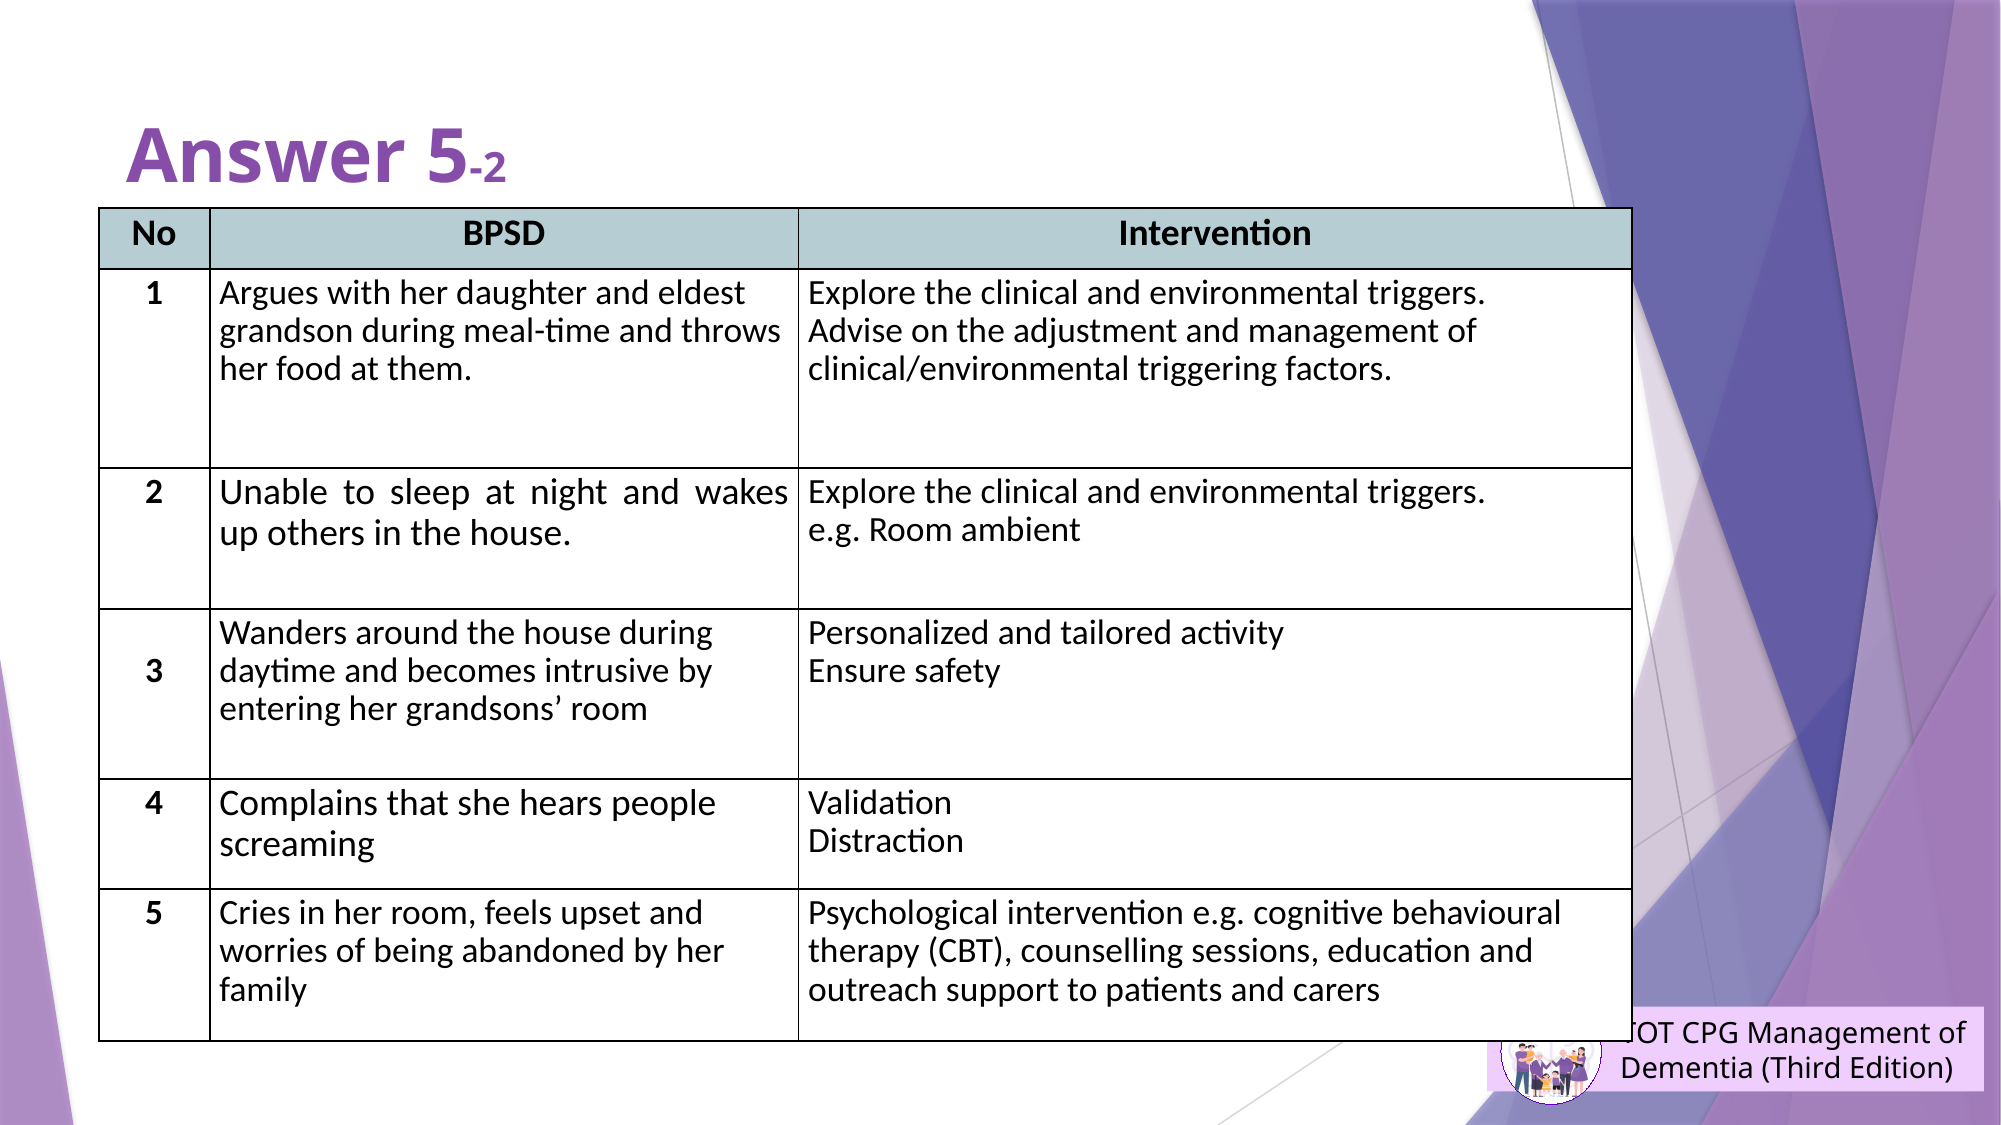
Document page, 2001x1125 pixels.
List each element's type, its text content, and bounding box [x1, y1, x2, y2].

table_cell Personalized and tailored activity Ensure safety [799, 610, 1631, 778]
table_header No [100, 209, 209, 268]
table_cell 4 [100, 780, 209, 888]
table_cell Explore the clinical and environmental triggers. e.g. Room ambient [799, 469, 1631, 608]
table_cell 5 [100, 890, 209, 1040]
table_cell 2 [100, 469, 209, 608]
table_cell Cries in her room, feels upset and worries of being abandoned by her family [211, 890, 798, 1040]
table_cell 3 [100, 610, 209, 778]
title Answer 5-2 [111, 99, 1522, 207]
table_header Intervention [799, 209, 1631, 268]
table_cell Validation Distraction [799, 780, 1631, 888]
table_cell Explore the clinical and environmental triggers. Advise on the adjustment and management of clinical/environmental triggering factors. [799, 270, 1631, 467]
slide_number 21 [1409, 991, 1522, 1051]
table_cell 1 [100, 270, 209, 467]
table_cell Psychological intervention e.g. cognitive behavioural therapy (CBT), counselling sessions, education and outreach support to patients and carers [799, 890, 1631, 1040]
table_cell Unable to sleep at night and wakes up others in the house. [211, 469, 798, 608]
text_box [1486, 996, 1985, 1105]
table_cell Complains that she hears people screaming [211, 780, 798, 888]
table_cell Wanders around the house during daytime and becomes intrusive by entering her grandsons’ room [211, 610, 798, 778]
table_cell Argues with her daughter and eldest grandson during meal-time and throws her food at them. [211, 270, 798, 467]
table_header BPSD [211, 209, 798, 268]
